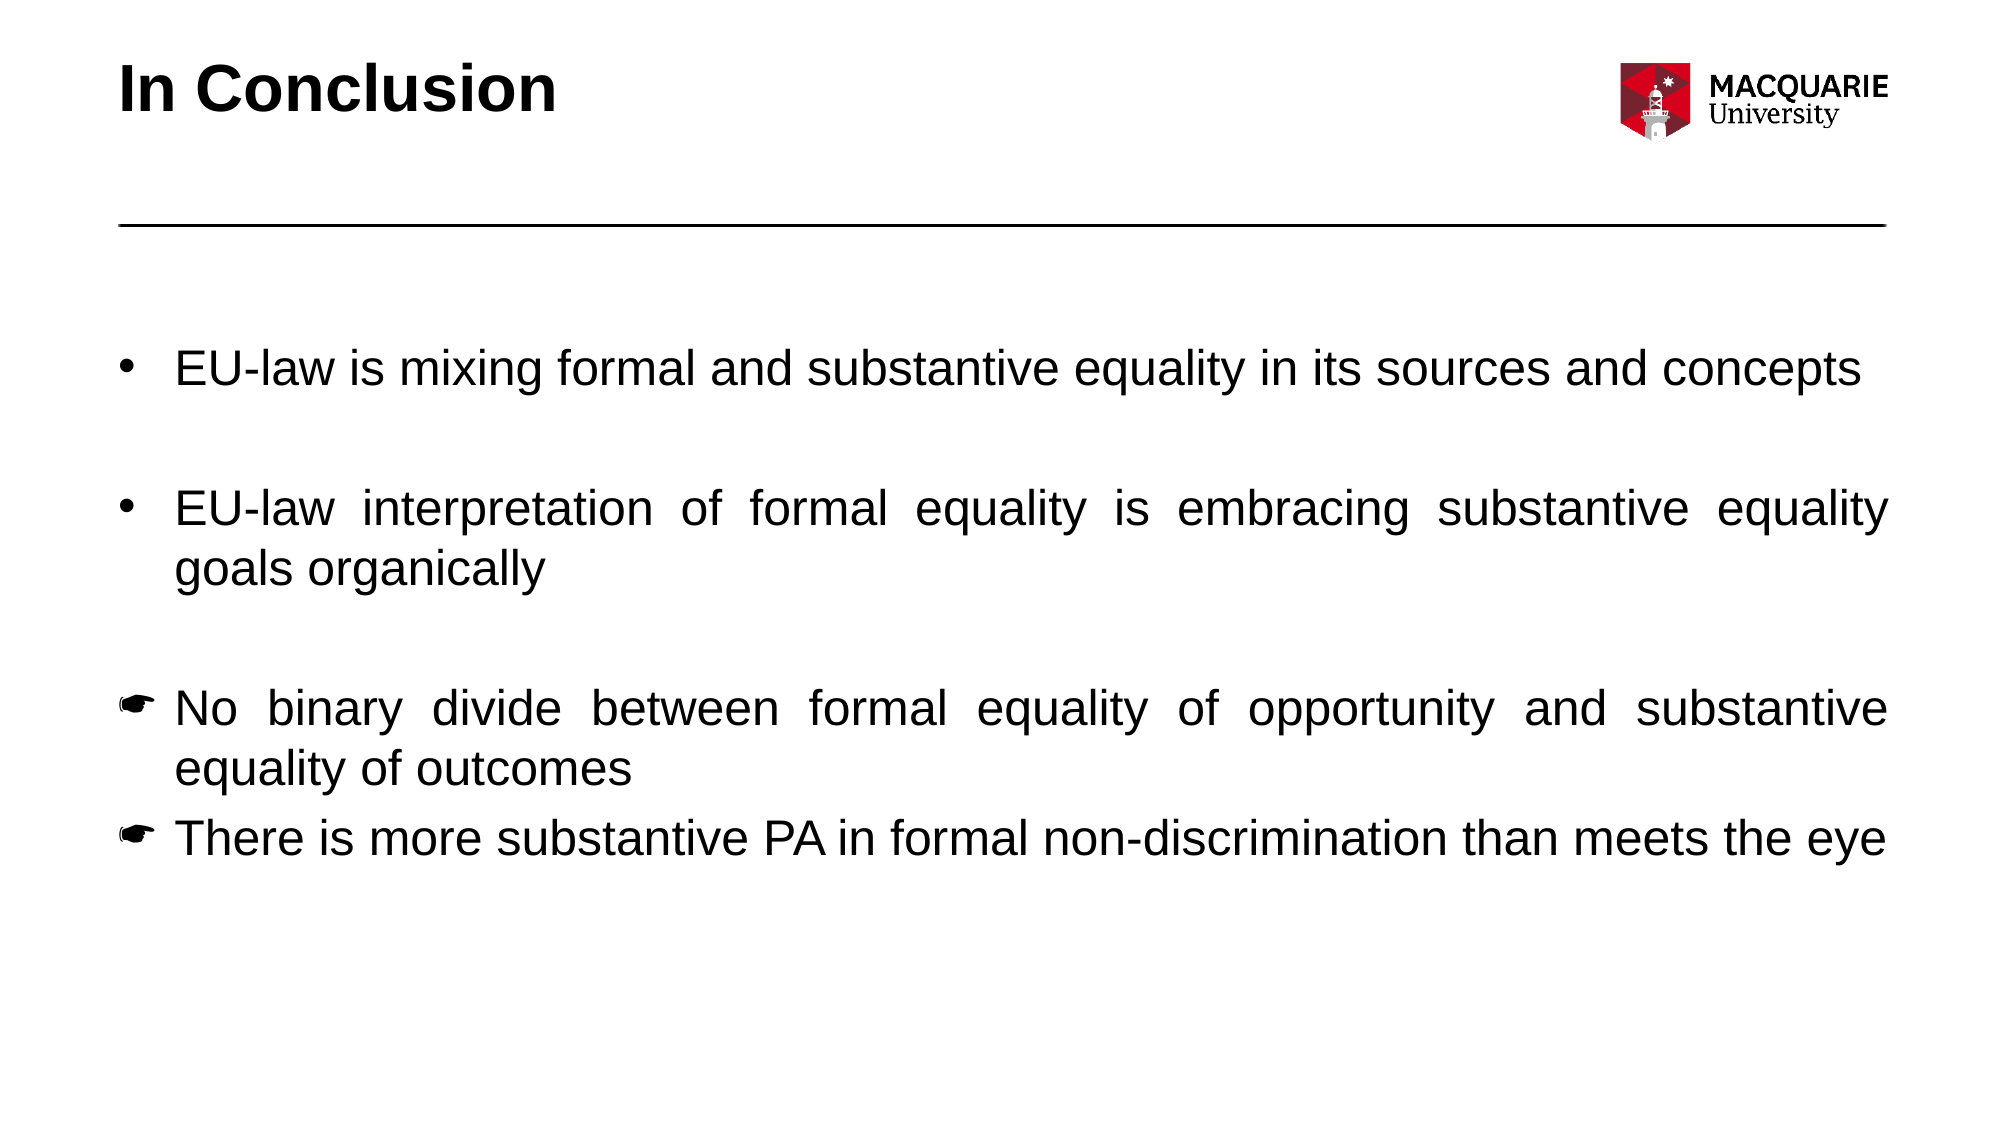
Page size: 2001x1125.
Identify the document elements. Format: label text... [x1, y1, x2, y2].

list EU-law is mixing formal and substantive equality in its sources and concepts EU-law interpretation of formal equality is embracing substantive equality goals organically No binary divide between formal equality of opportunity and substantive equality of outcomes There is more substantive PA in formal non-discrimination than meets the eye [118, 265, 1890, 1009]
picture [1586, 35, 1922, 161]
title In Conclusion [118, 45, 1506, 152]
